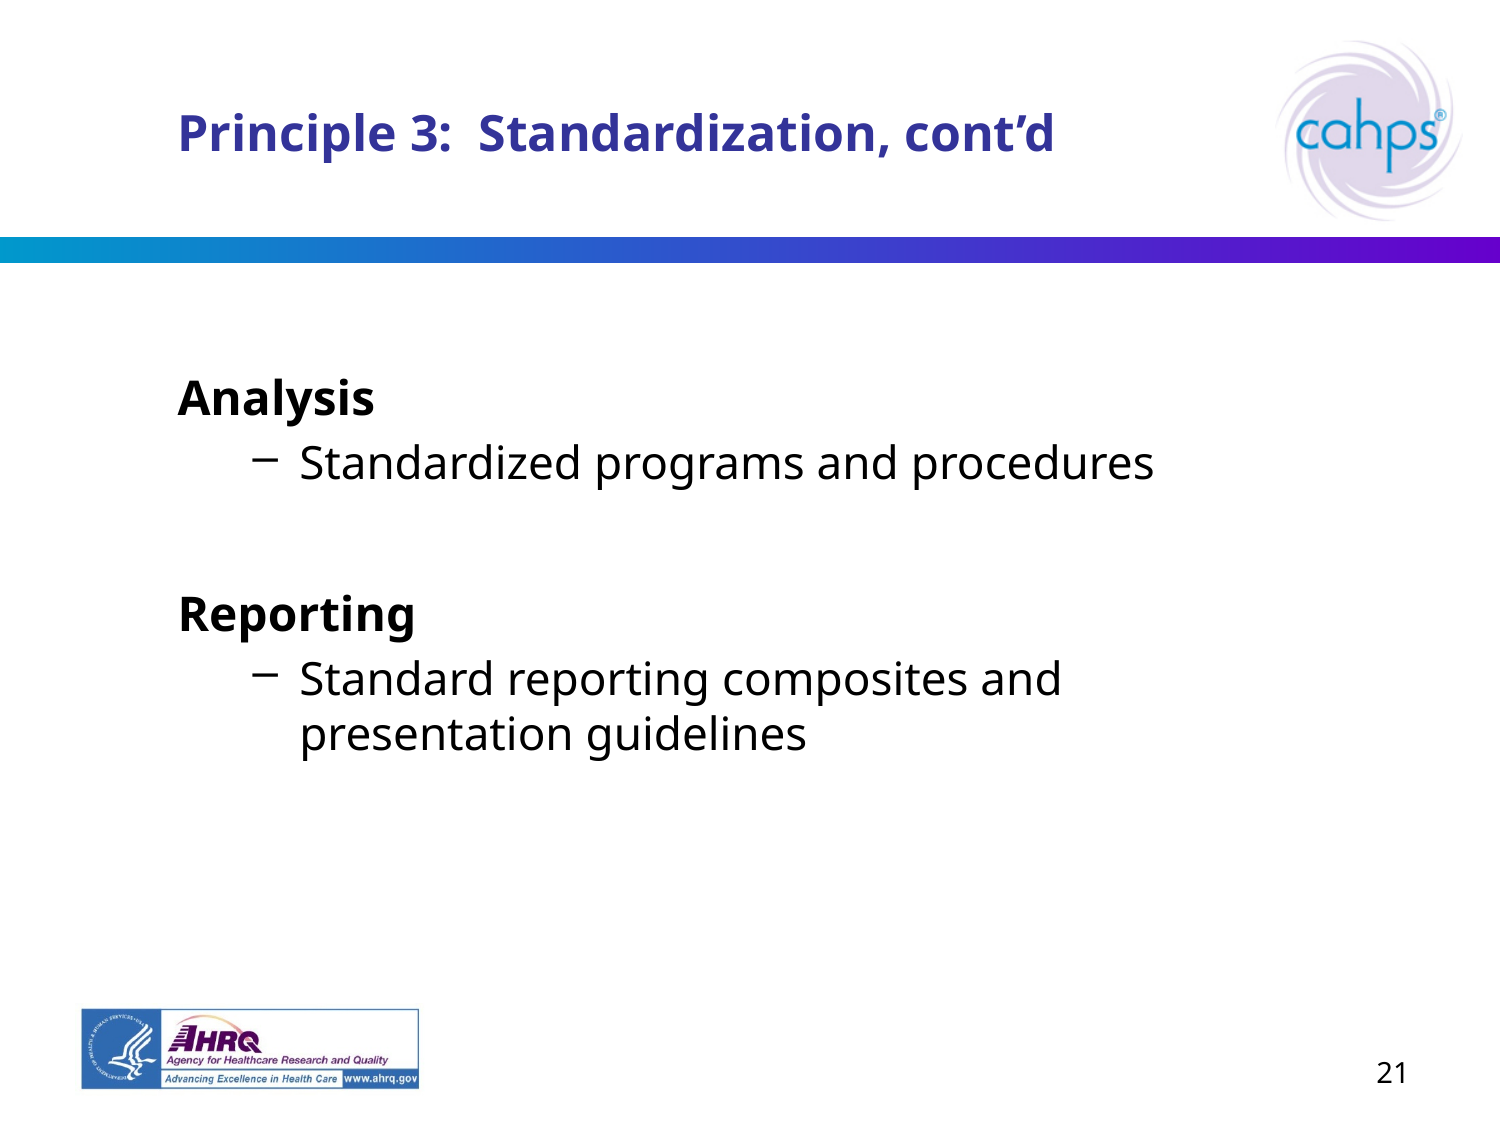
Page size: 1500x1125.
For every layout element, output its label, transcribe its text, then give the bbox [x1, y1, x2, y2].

picture [75, 1003, 425, 1096]
list Analysis Standardized programs and procedures Reporting Standard reporting composites and presentation guidelines [162, 359, 800, 880]
title Principle 3: Standardization, cont’d [162, 37, 1301, 226]
text_box [800, 275, 1500, 1000]
picture [1301, 37, 1463, 225]
slide_number 21 [1074, 1046, 1426, 1125]
